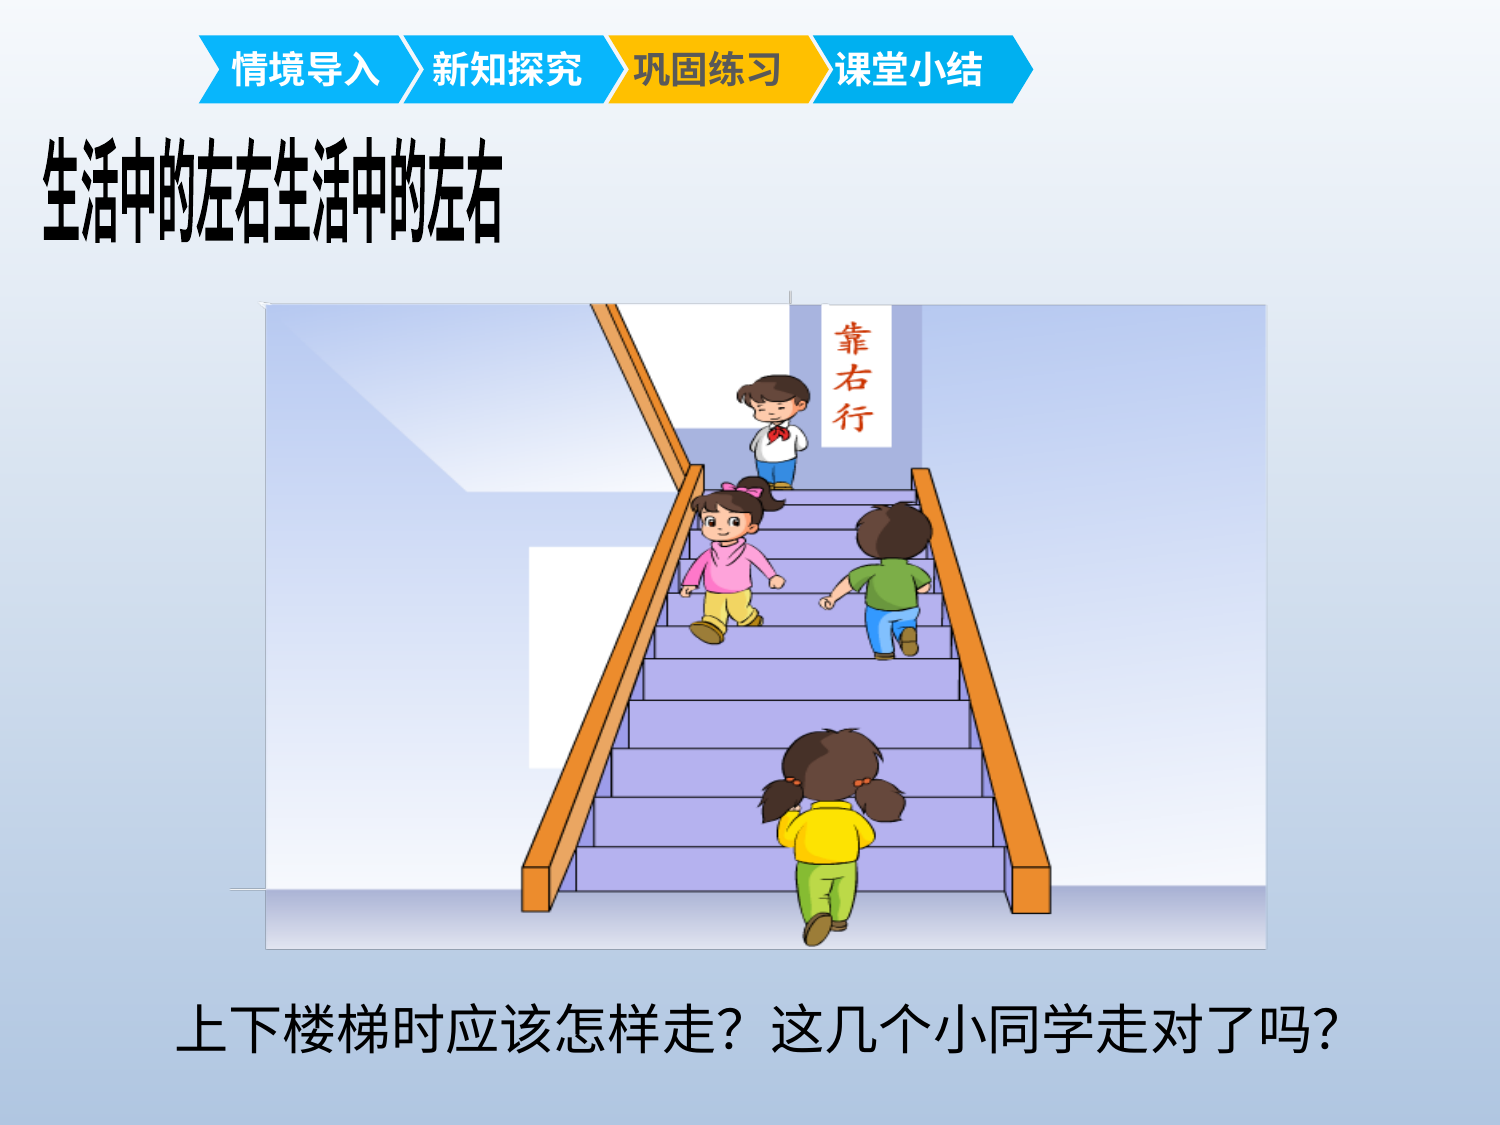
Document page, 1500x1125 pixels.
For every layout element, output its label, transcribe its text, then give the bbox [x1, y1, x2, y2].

picture [229, 290, 1269, 952]
text_box 情境导入 [199, 38, 397, 99]
text_box [403, 35, 606, 104]
text_box [608, 35, 811, 104]
text_box 课堂小结 [802, 38, 1000, 99]
text_box 巩固练习 [601, 38, 799, 99]
text_box [812, 35, 1034, 104]
text_box 新知探究 [400, 38, 598, 99]
text_box [198, 35, 402, 104]
text_box 上下楼梯时应该怎样走？这几个小同学走对了吗？ [159, 987, 1401, 1068]
